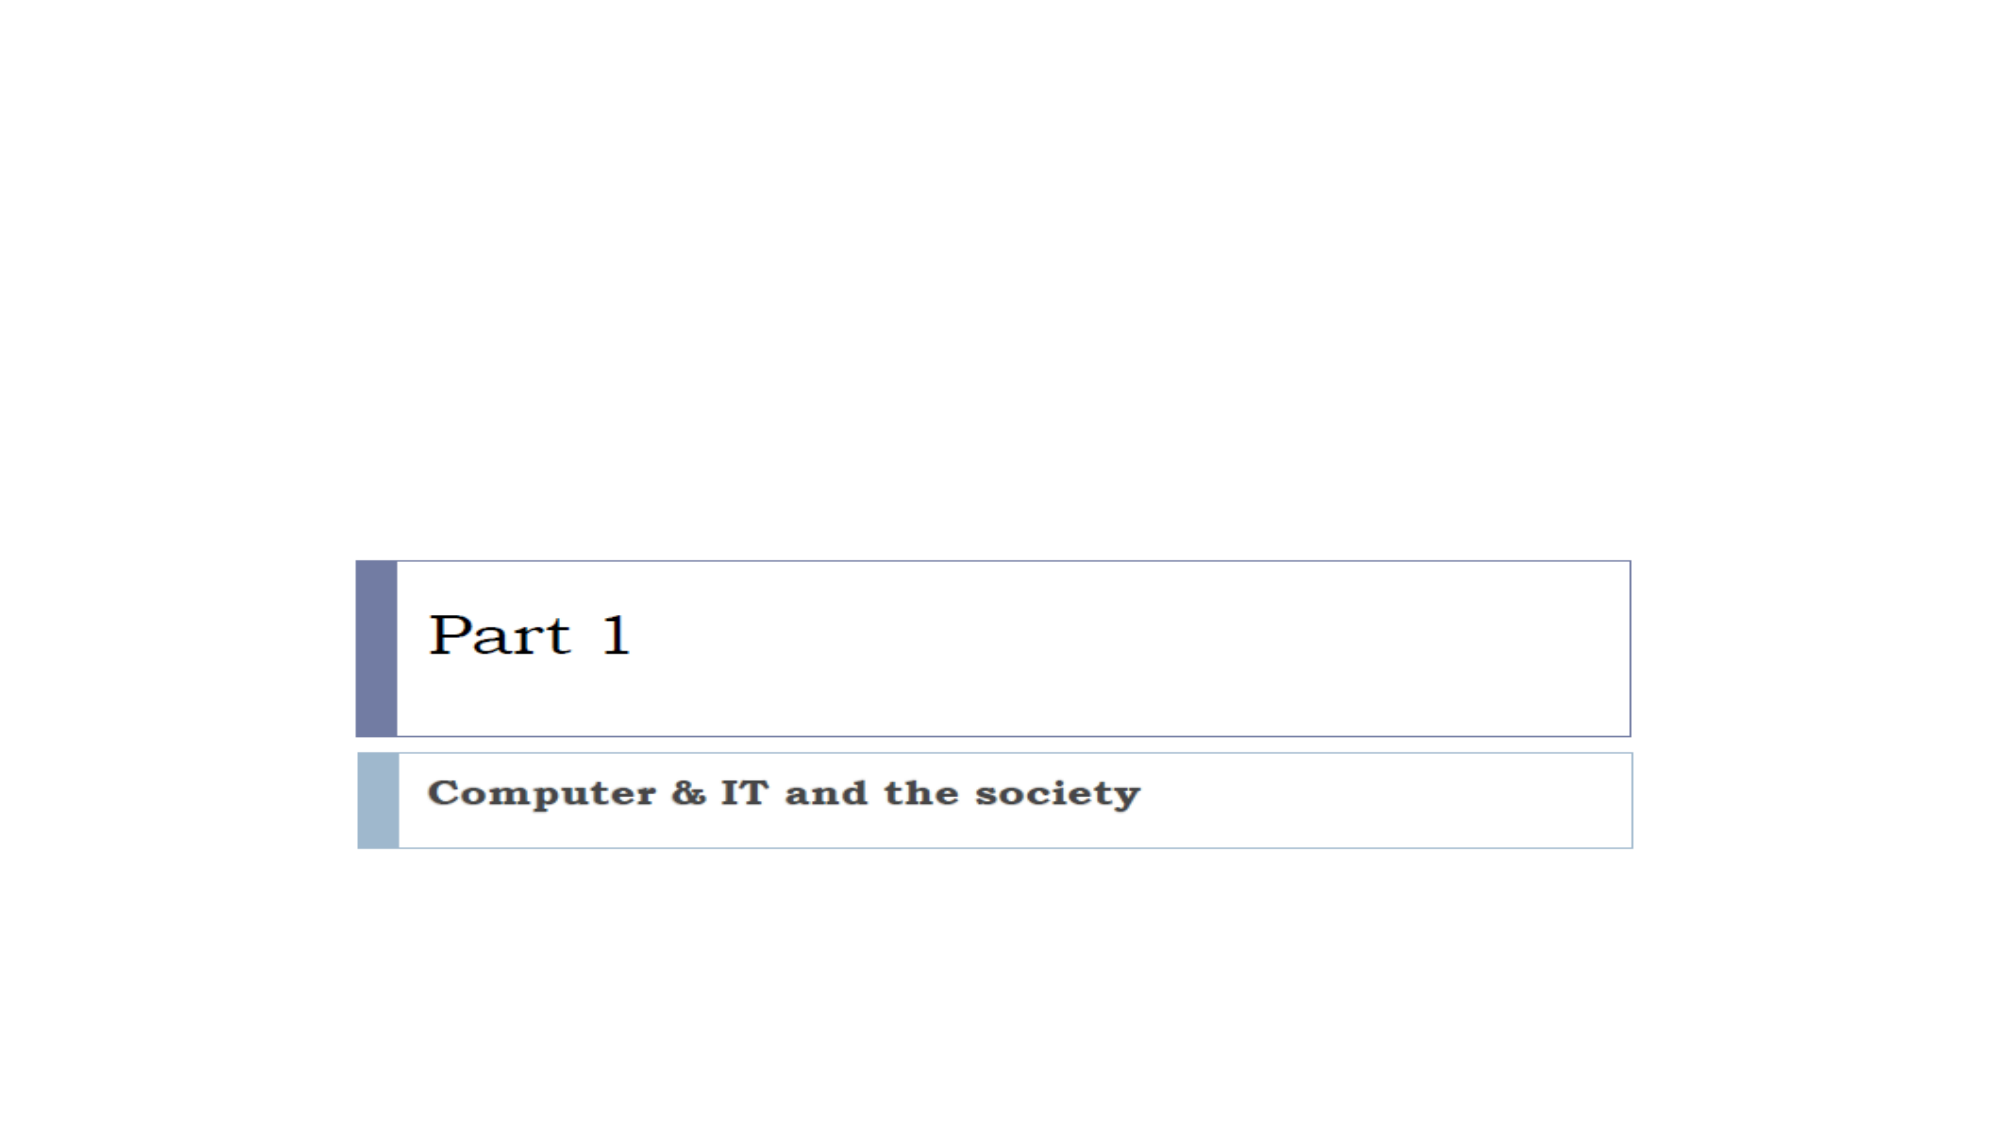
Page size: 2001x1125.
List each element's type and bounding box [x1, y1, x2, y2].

picture [258, 102, 1711, 932]
